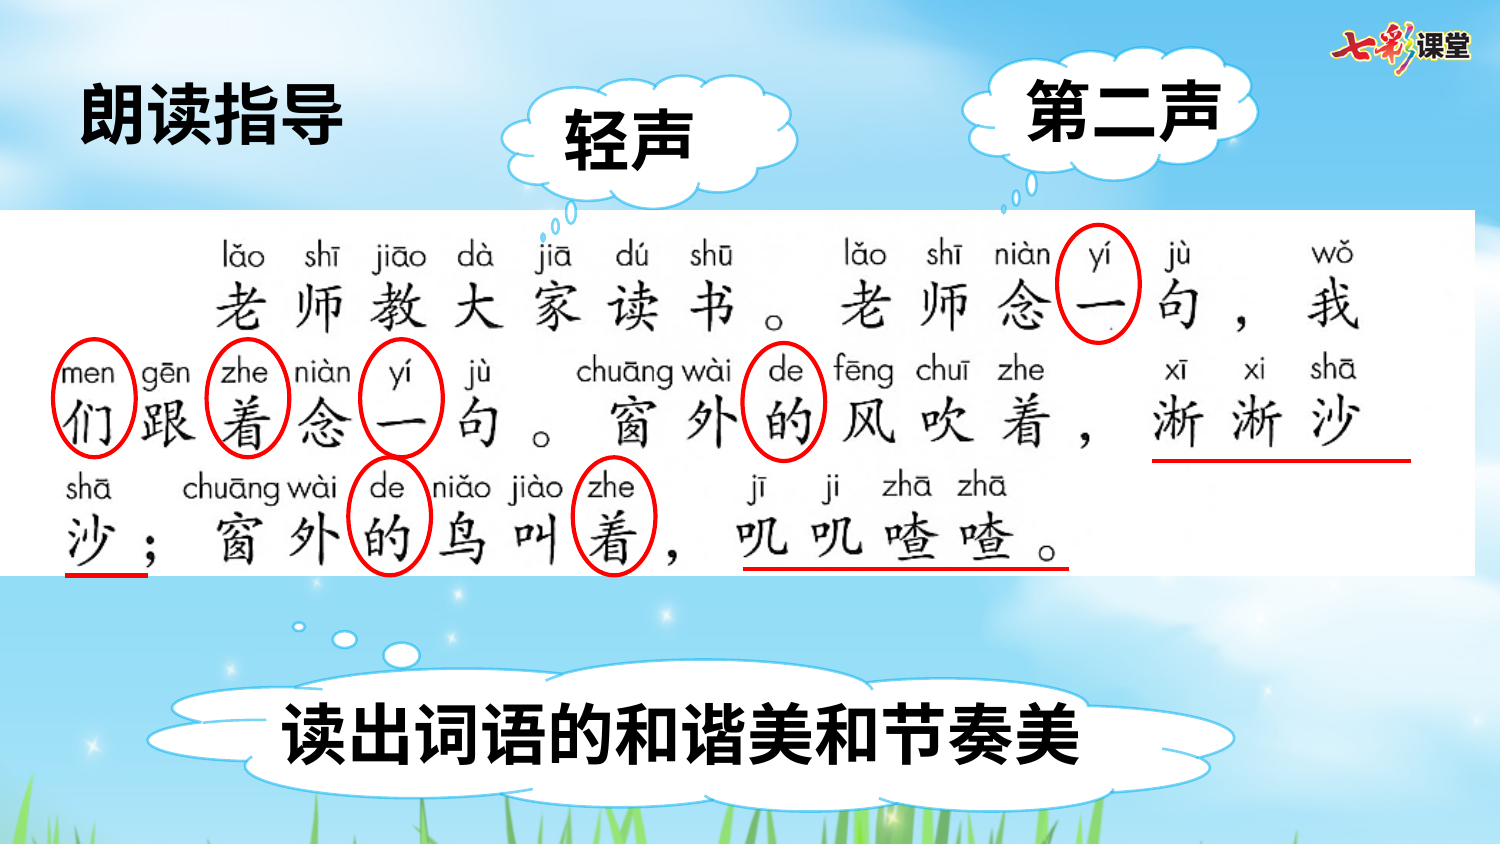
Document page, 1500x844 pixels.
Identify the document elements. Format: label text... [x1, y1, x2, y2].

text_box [962, 47, 1317, 213]
text_box 朗读指导 [64, 25, 420, 161]
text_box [147, 622, 1235, 844]
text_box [501, 75, 857, 242]
picture [0, 0, 1500, 844]
